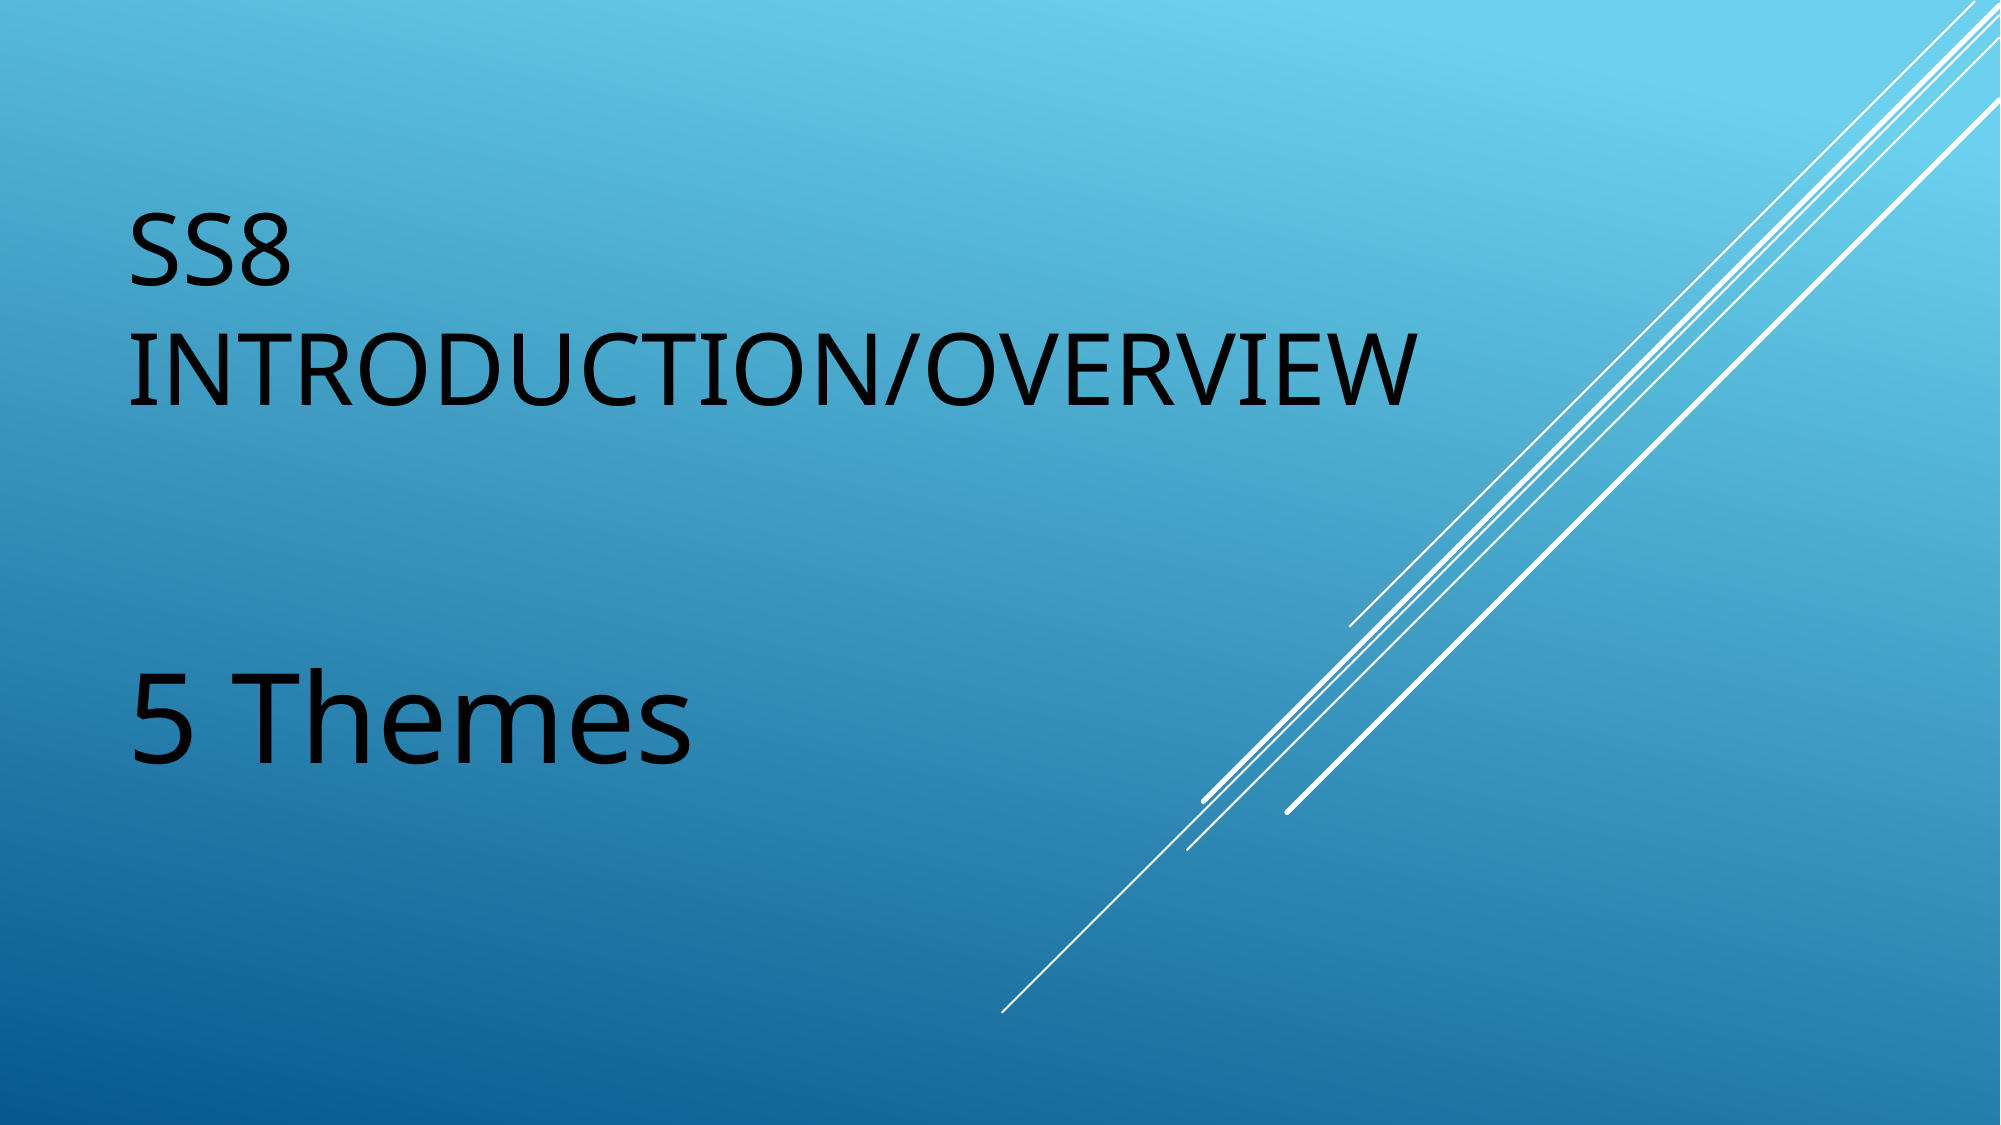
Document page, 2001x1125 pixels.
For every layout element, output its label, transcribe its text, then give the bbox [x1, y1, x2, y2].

title SS8 Introduction/Overview [112, 112, 1544, 434]
subtitle 5 Themes [112, 630, 1163, 950]
